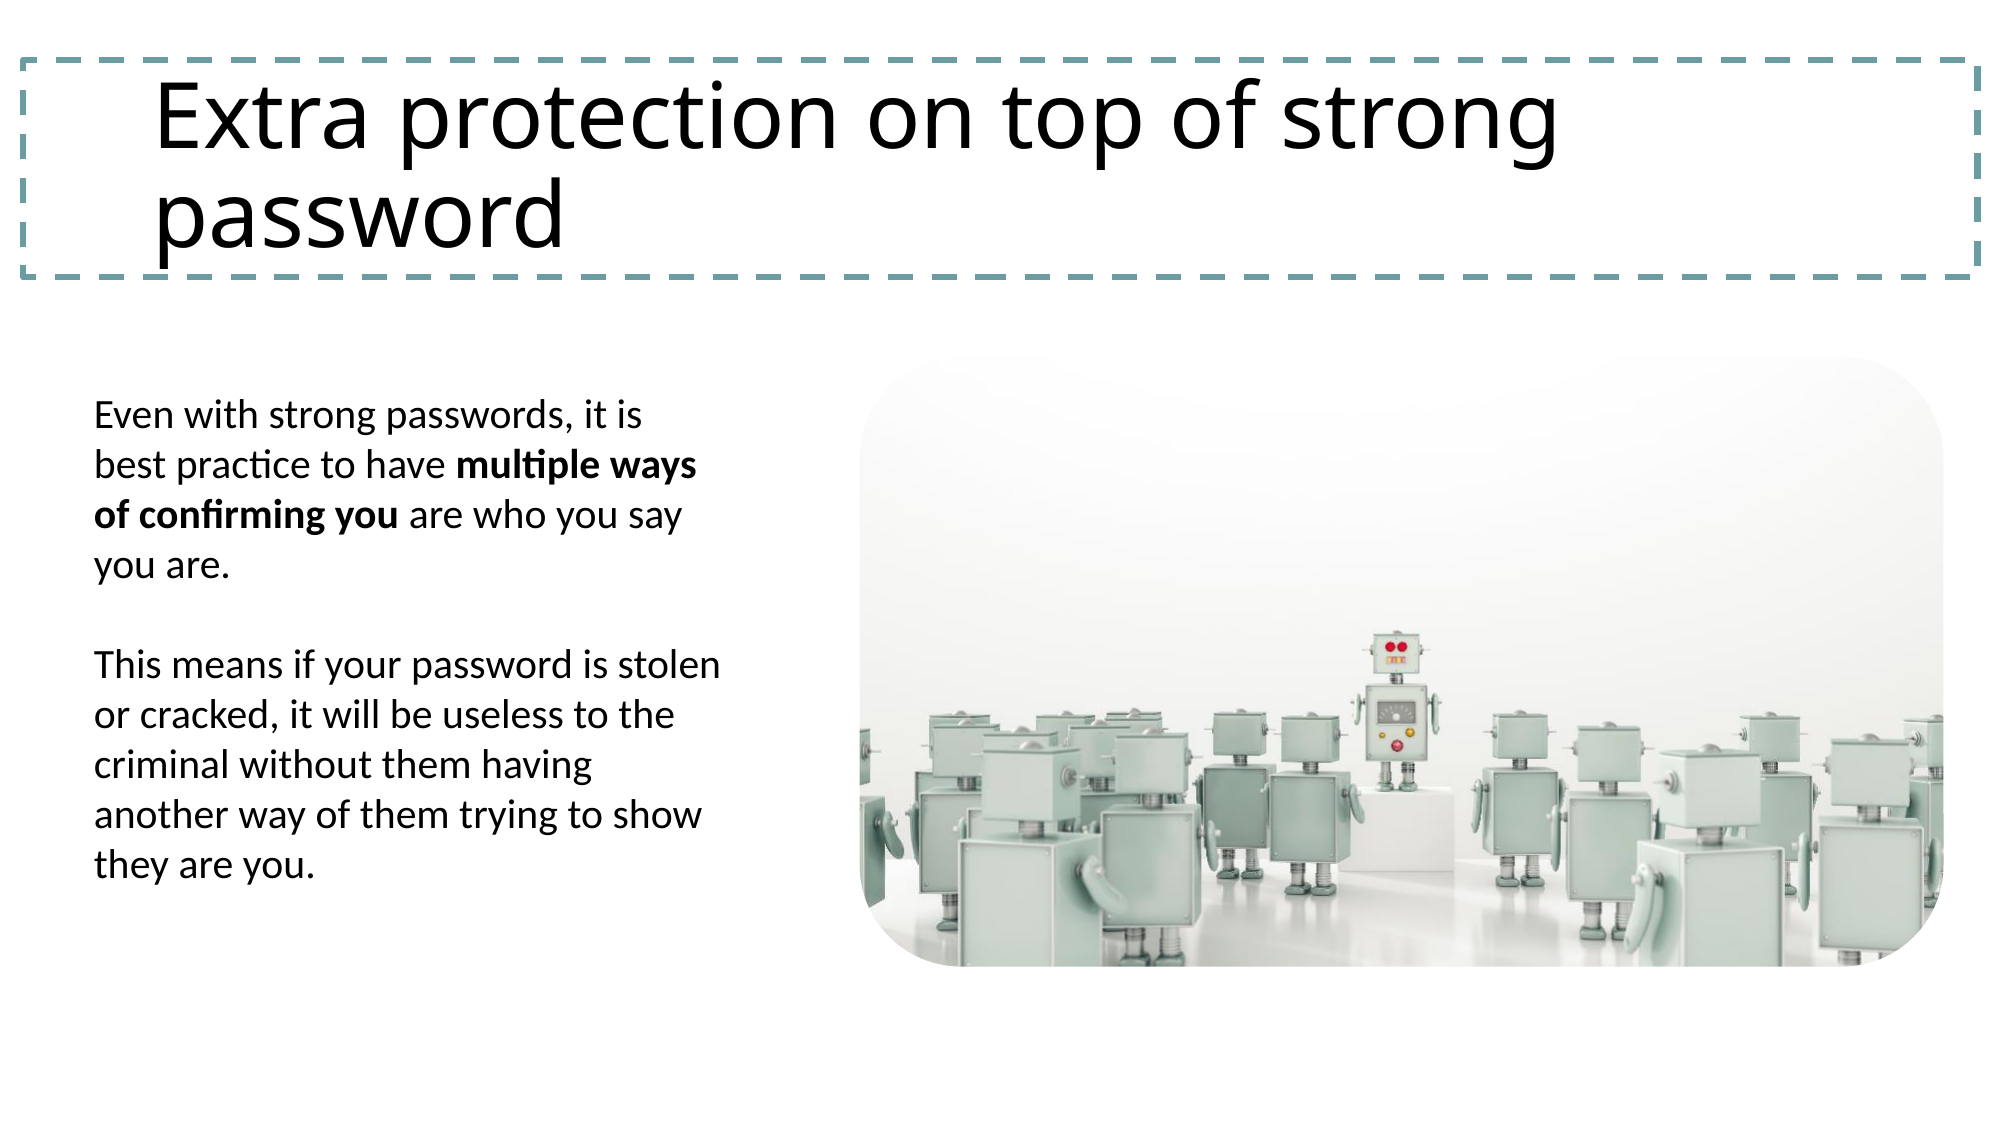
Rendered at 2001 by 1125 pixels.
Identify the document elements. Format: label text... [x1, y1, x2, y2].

text_box Even with strong passwords, it is best practice to have multiple ways of confirming you are who you say you are. This means if your password is stolen or cracked, it will be useless to the criminal without them having another way of them trying to show they are you. [79, 379, 738, 1044]
title Extra protection on top of strong password [137, 59, 1863, 278]
picture [859, 356, 1944, 967]
